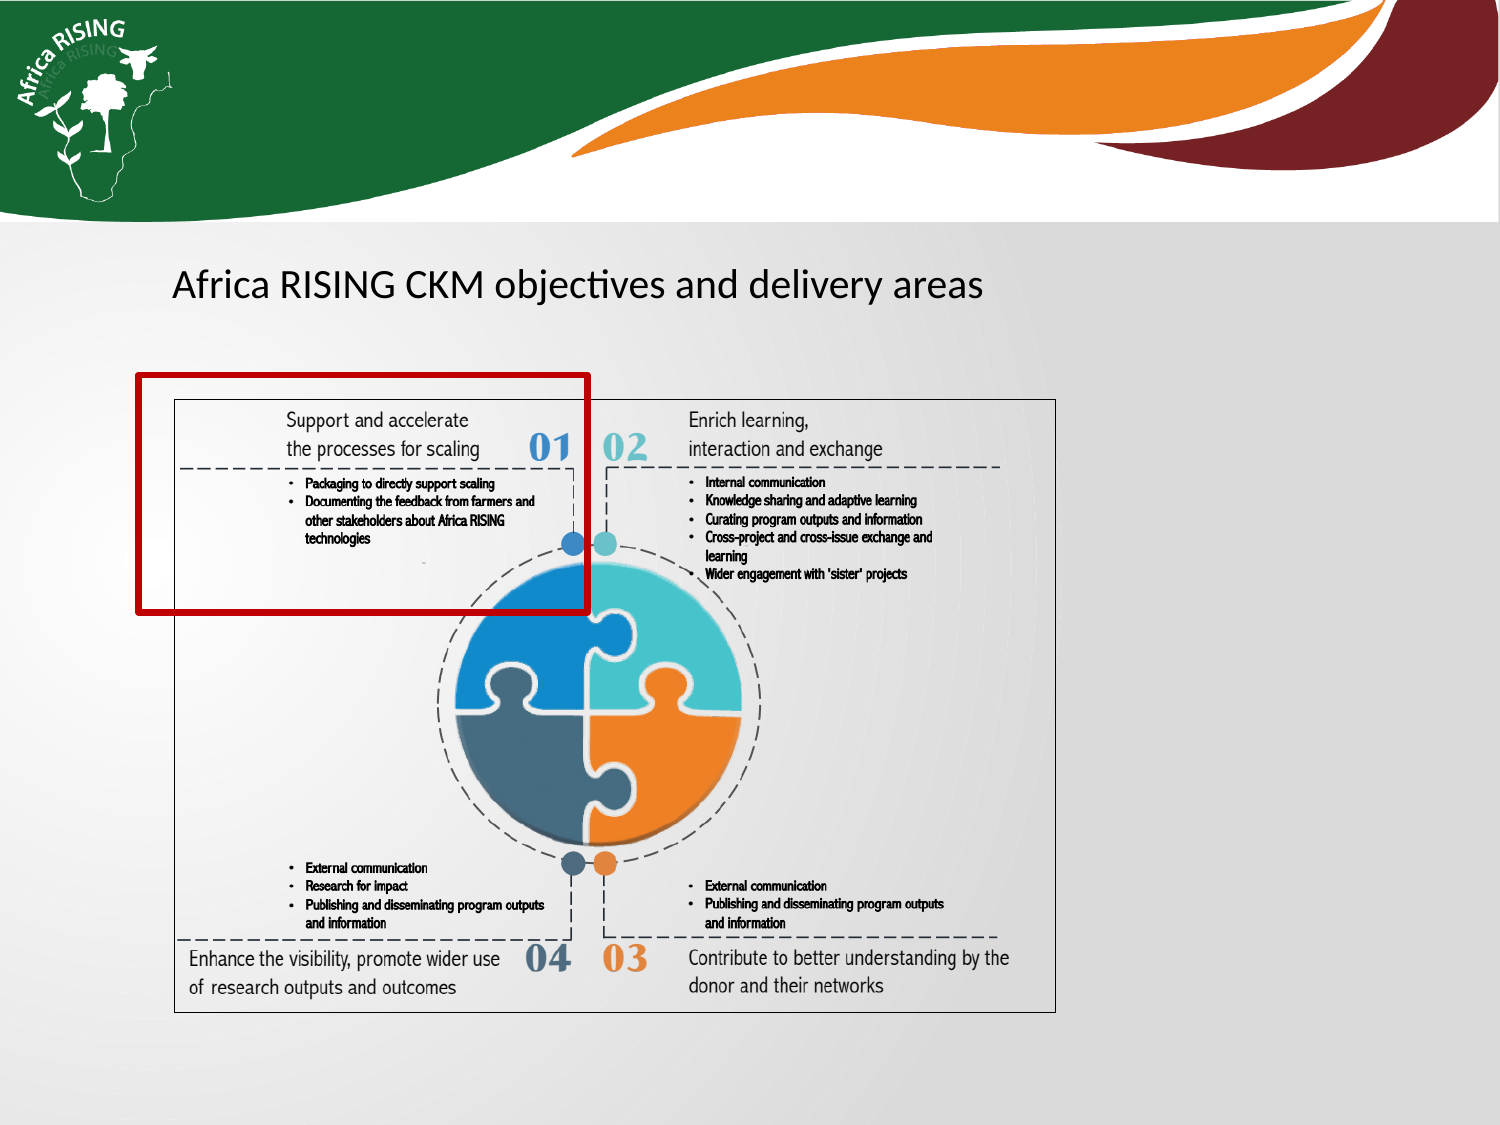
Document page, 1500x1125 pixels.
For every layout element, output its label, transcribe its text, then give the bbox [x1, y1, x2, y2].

picture [0, 0, 1499, 222]
picture [174, 399, 1056, 1013]
text_box [136, 373, 590, 614]
list Africa RISING CKM objectives and delivery areas [138, 249, 1414, 325]
